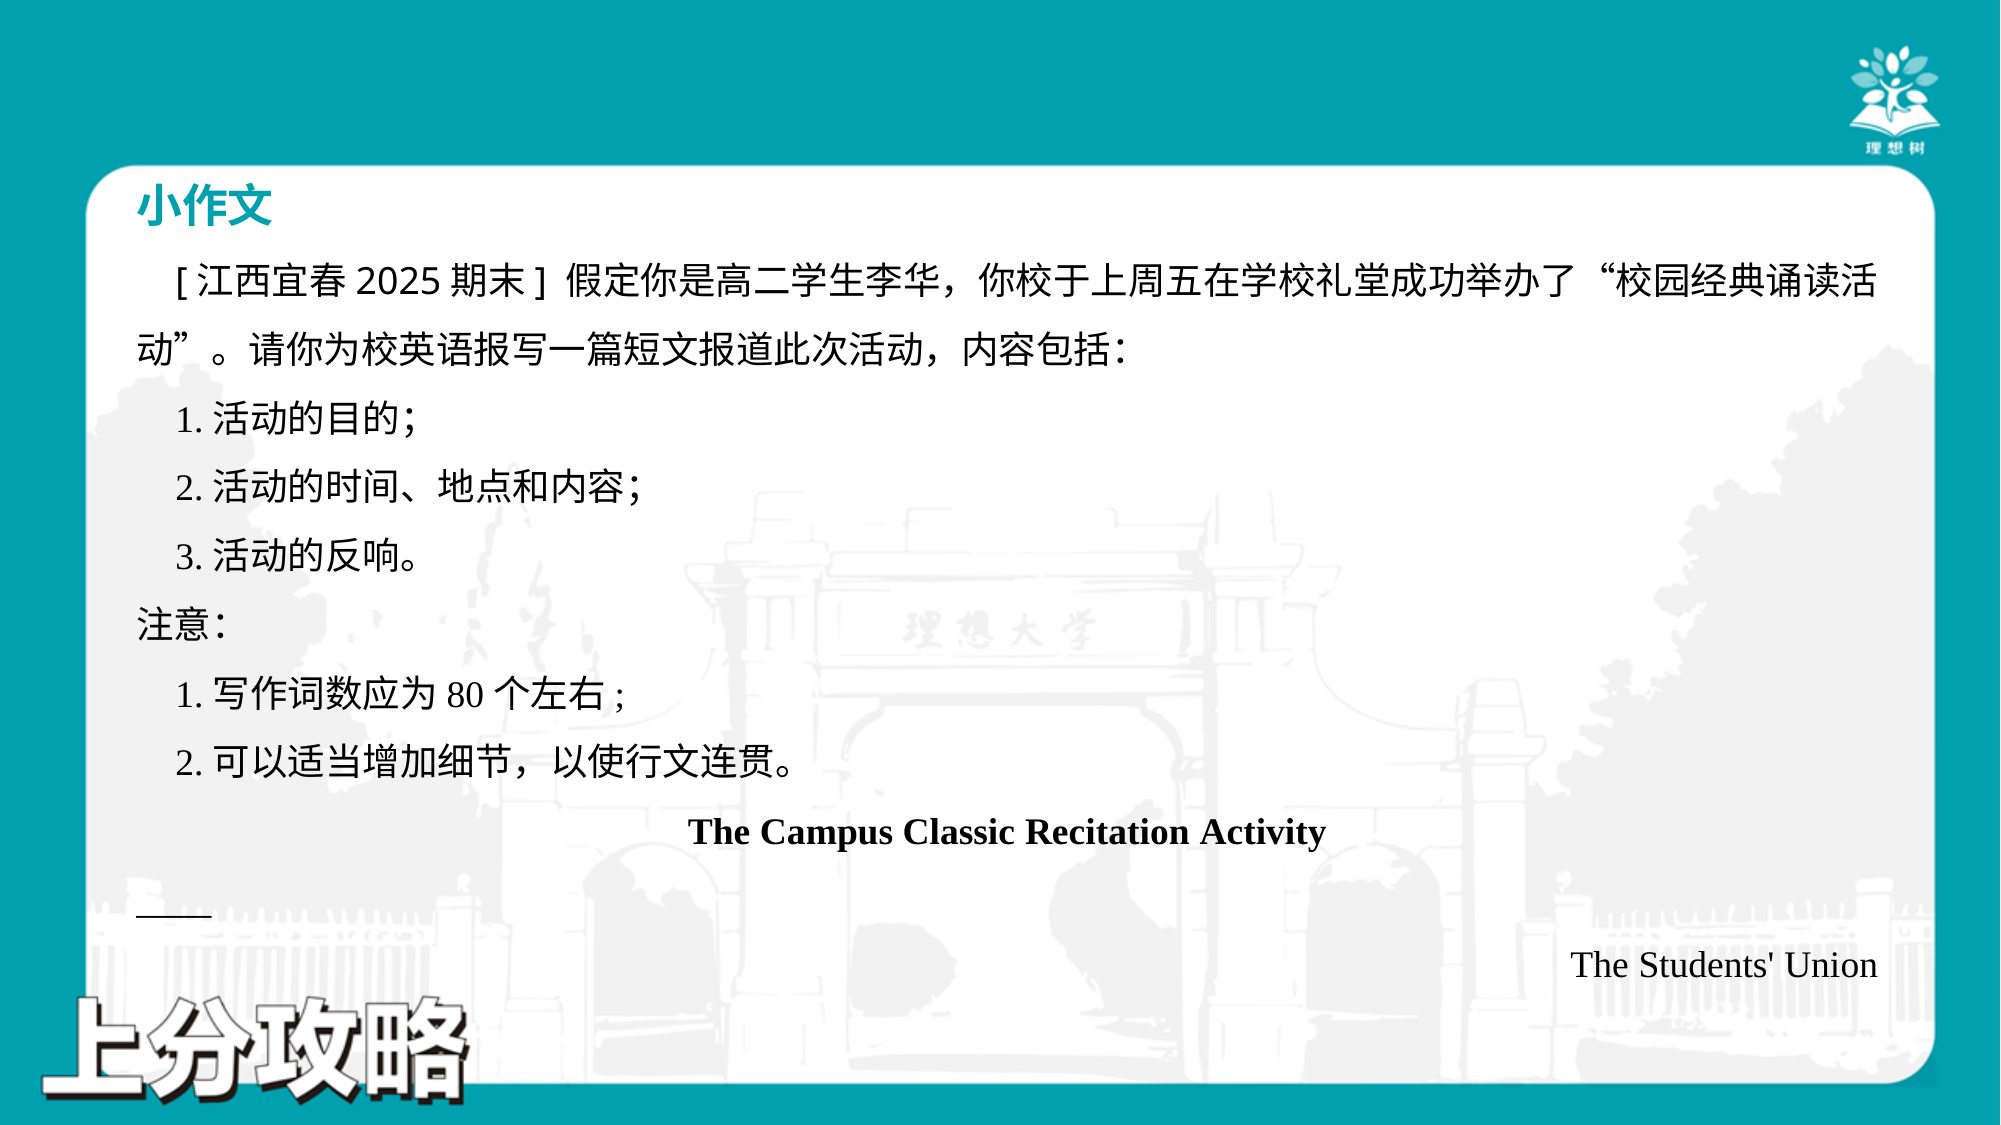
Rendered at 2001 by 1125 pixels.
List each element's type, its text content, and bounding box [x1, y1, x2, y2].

text_box [江西宜春2025期末] 假定你是高二学生李华，你校于上周五在学校礼堂成功举办了“校园经典诵读活 动”。请你为校英语报写一篇短文报道此次活动，内容包括： 1.活动的目的； 2.活动的时间、地点和内容； 3.活动的反响。 注意： 1.写作词数应为80个左右; 2.可以适当增加细节，以使行文连贯。 The Campus Classic Recitation Activity ____ The Students' Union [136, 233, 1865, 979]
picture [0, 0, 2000, 1125]
text_box 小作文 [136, 176, 1865, 232]
